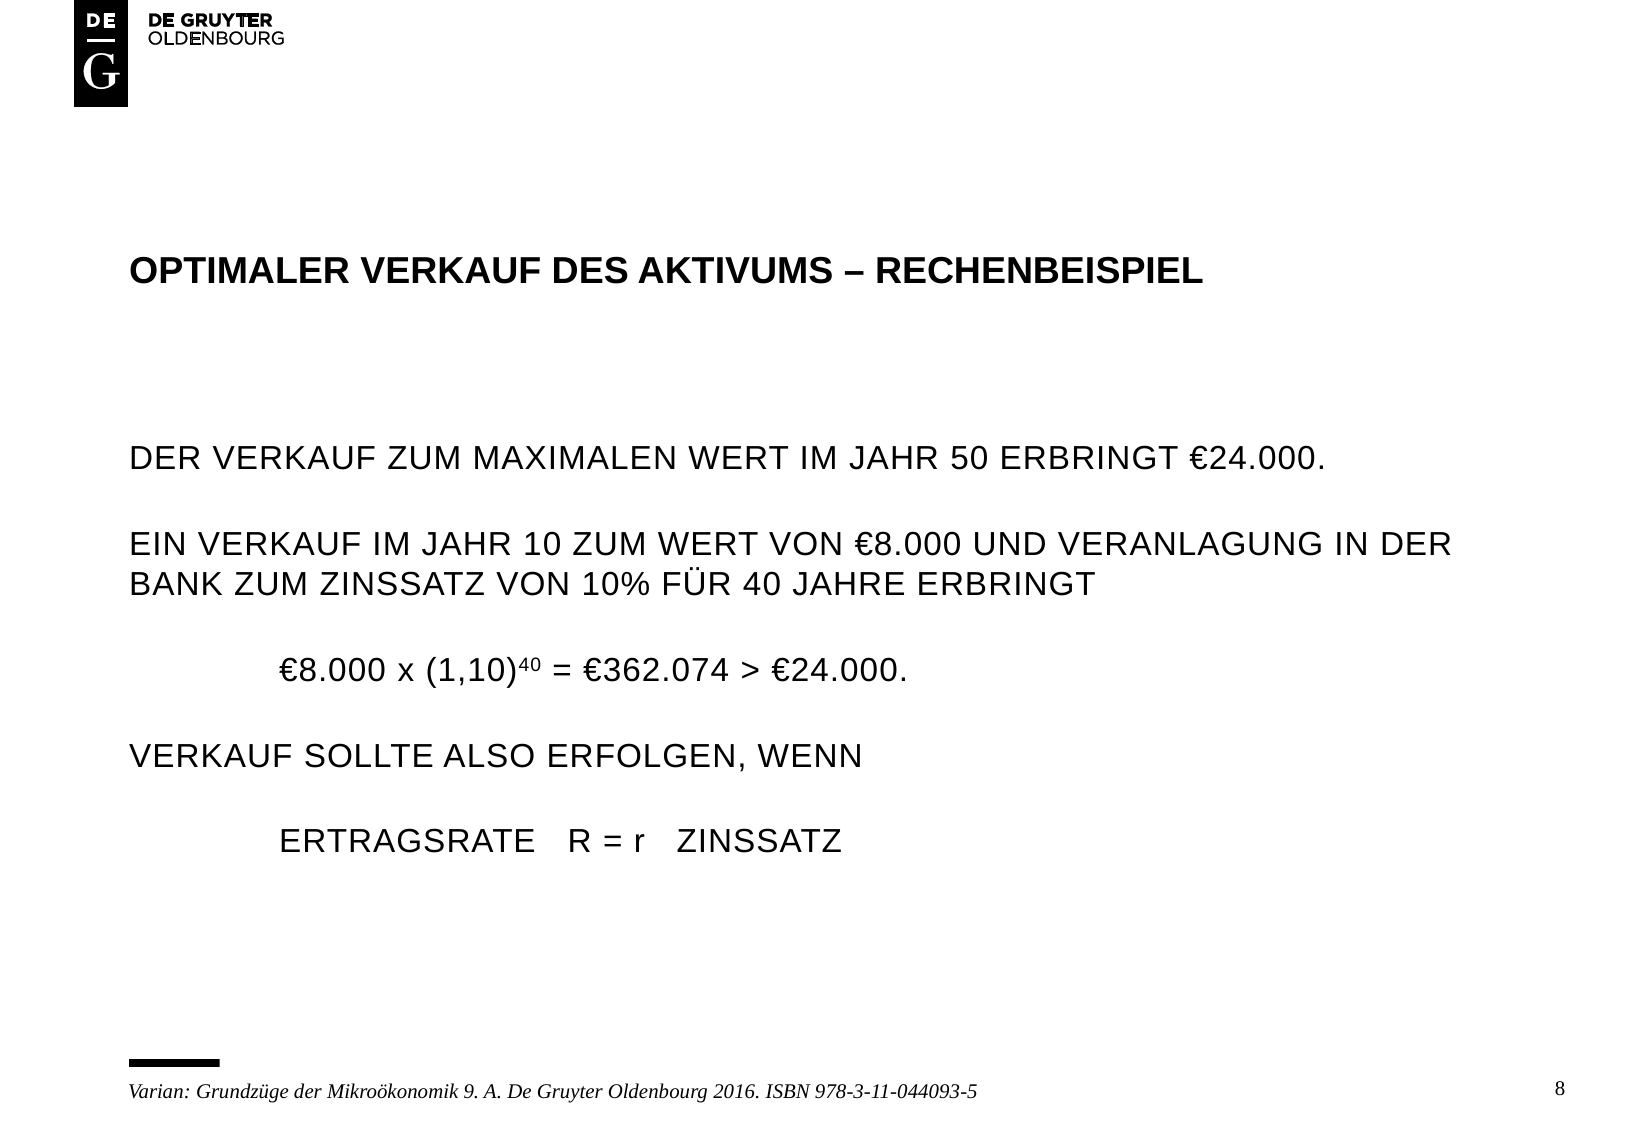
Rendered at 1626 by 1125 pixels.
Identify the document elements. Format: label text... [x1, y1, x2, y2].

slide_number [128, 1077, 1539, 1108]
title Optimaler Verkauf des aktivums – rechenbeispiel [129, 245, 1556, 328]
slide_number 8 [1554, 1074, 1614, 1104]
list Der verkauf zum maximalen wert im jahr 50 erbringt €24.000. Ein Verkauf im jahr 10 zum wert von €8.000 und veranlagung in der Bank zum zinssatz von 10% für 40 Jahre erbringt €8.000 x (1,10)40 = €362.074 > €24.000. VERKAUF SOLLTE ALSO ERFOLGEN, WENN ERTRAGSRATE R = r ZINSSATZ [129, 355, 1556, 1018]
